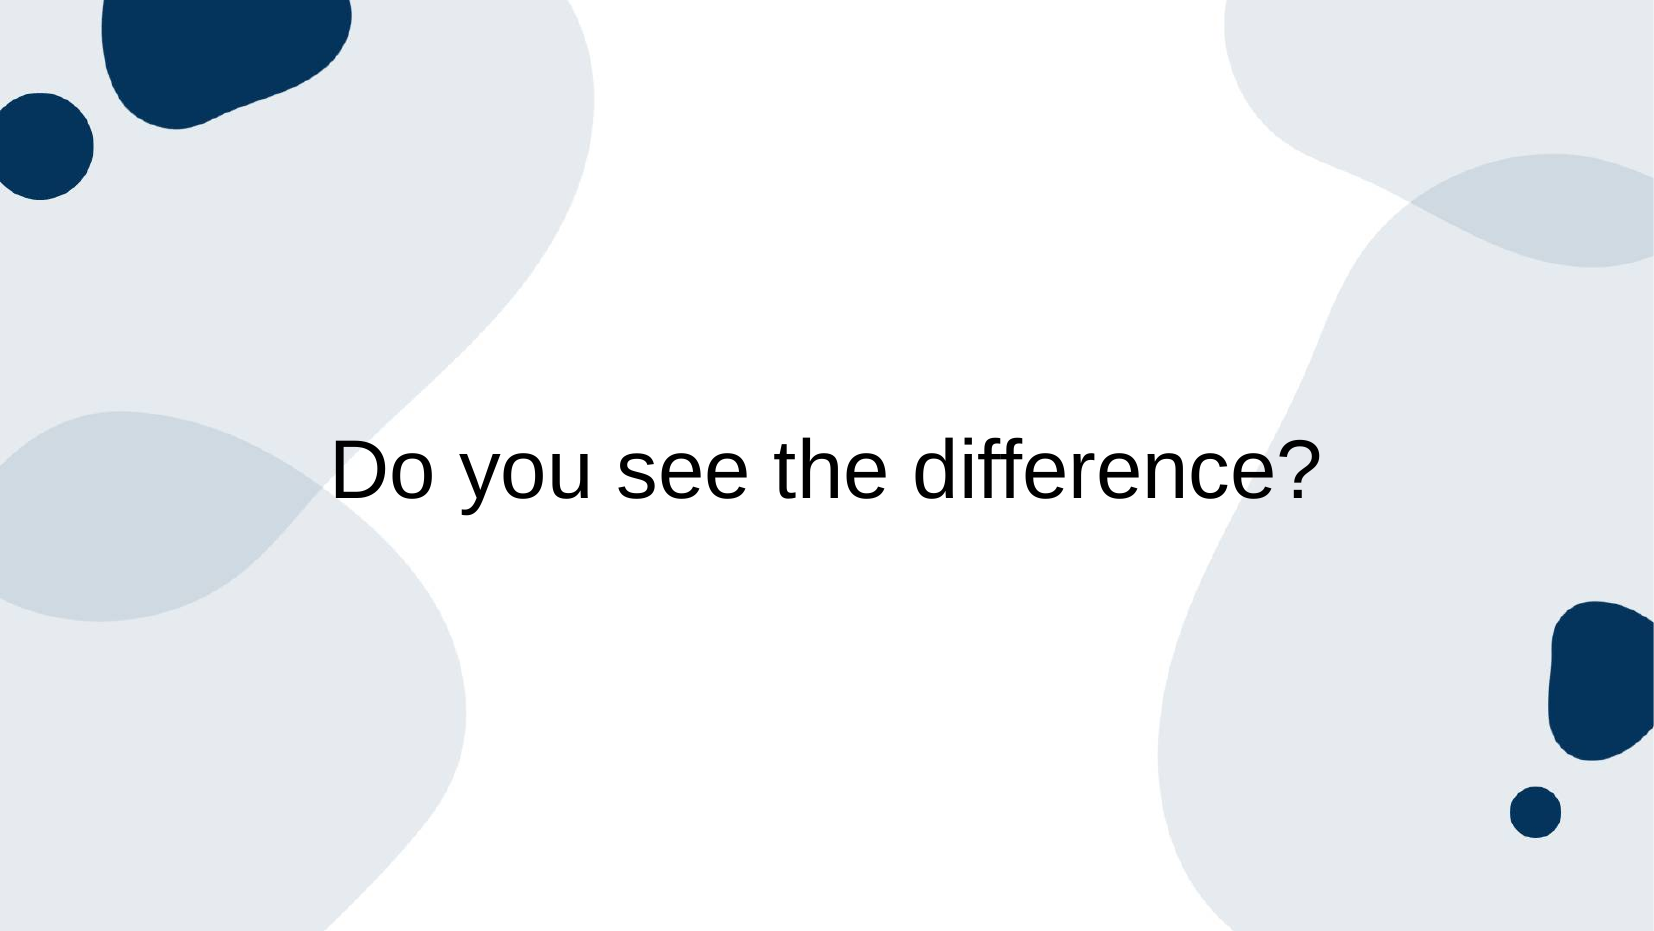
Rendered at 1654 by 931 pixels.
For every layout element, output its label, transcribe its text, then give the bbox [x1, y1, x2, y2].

subtitle Do you see the difference? [82, 105, 1571, 825]
picture [0, 0, 1654, 931]
